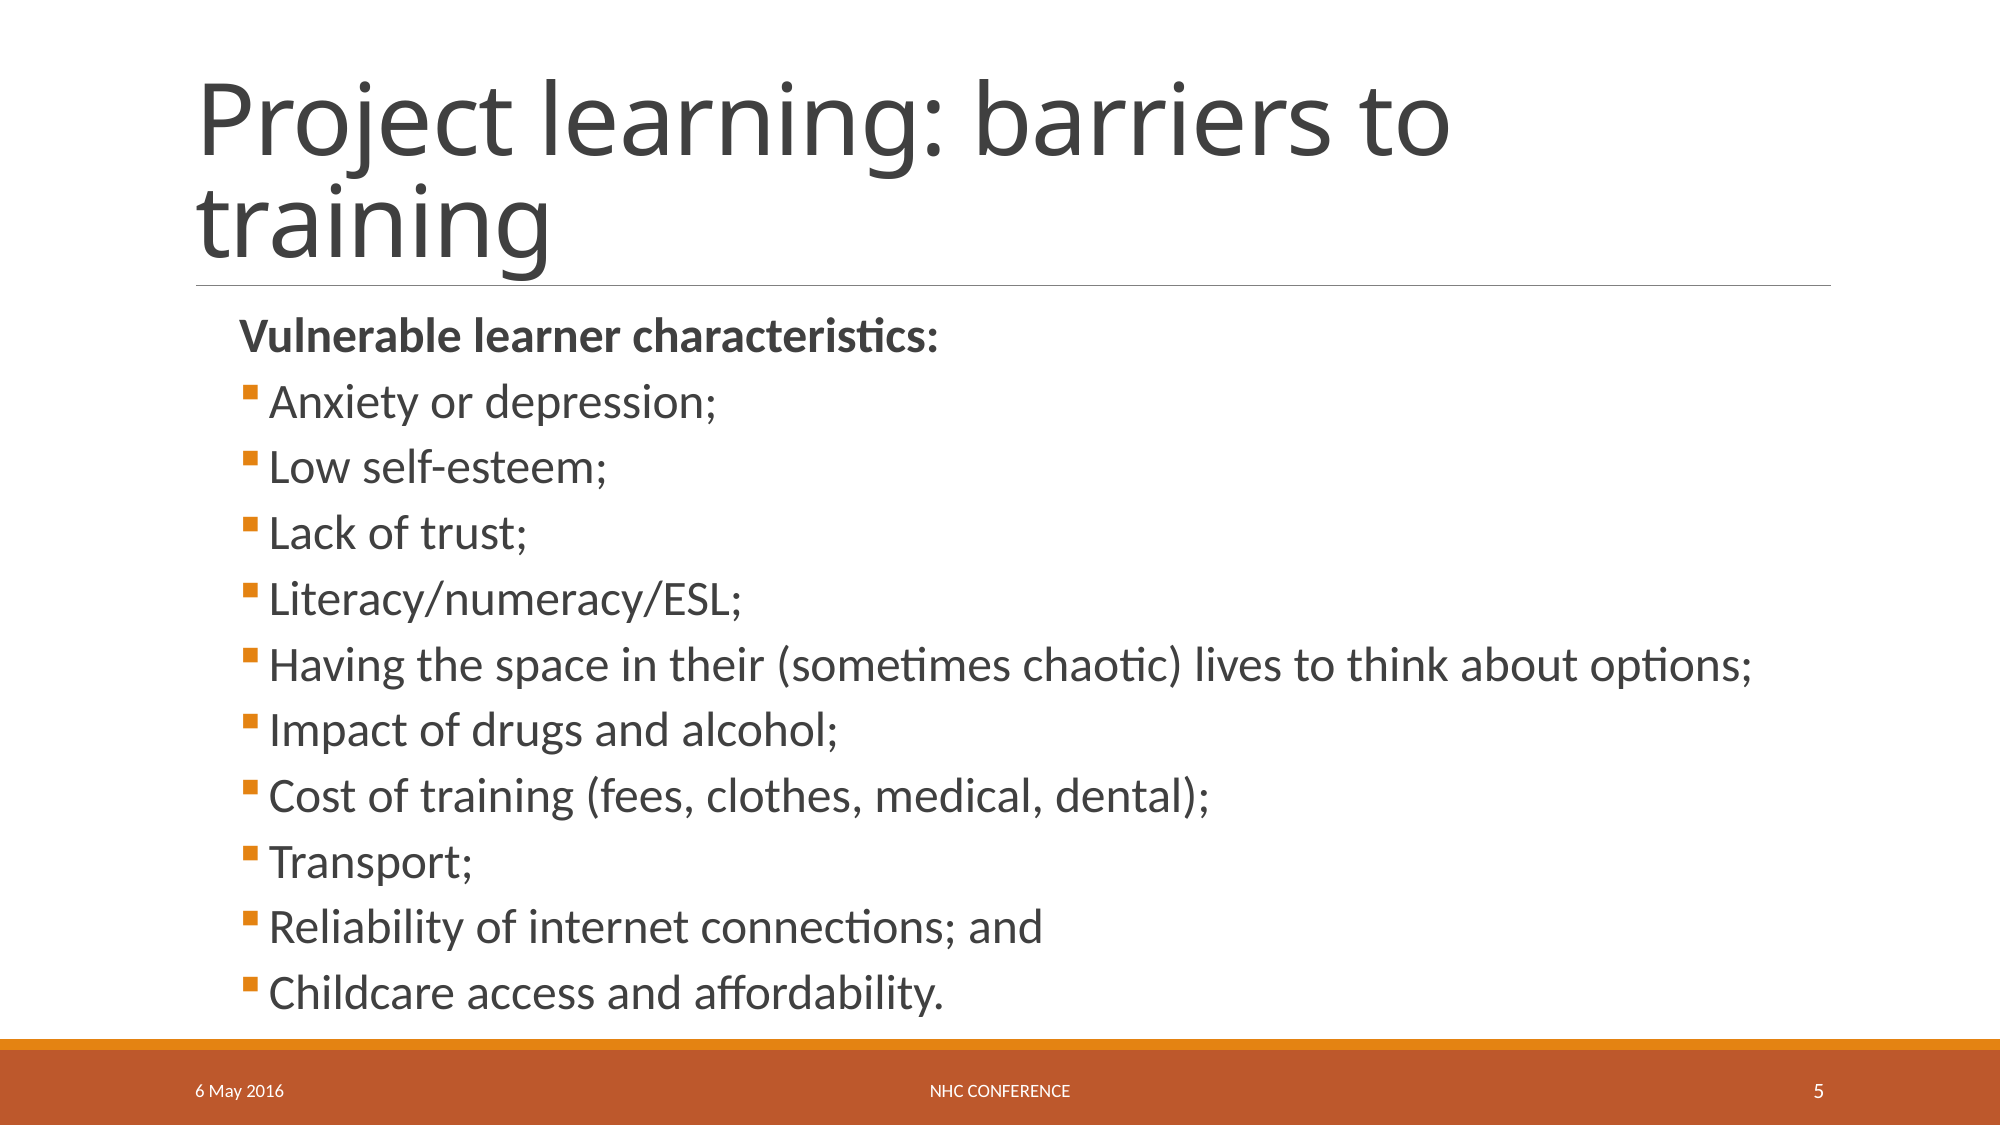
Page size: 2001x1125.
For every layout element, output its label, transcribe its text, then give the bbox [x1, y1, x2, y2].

list Vulnerable learner characteristics: Anxiety or depression; Low self-esteem; Lack of trust; Literacy/numeracy/ESL; Having the space in their (sometimes chaotic) lives to think about options; Impact of drugs and alcohol; Cost of training (fees, clothes, medical, dental); Transport; Reliability of internet connections; and Childcare access and affordability. [206, 302, 1857, 1036]
slide_number 5 [1624, 1059, 1840, 1120]
title Project learning: barriers to training [180, 47, 1830, 285]
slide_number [180, 1059, 586, 1120]
footer NHC Conference [604, 1059, 1396, 1120]
